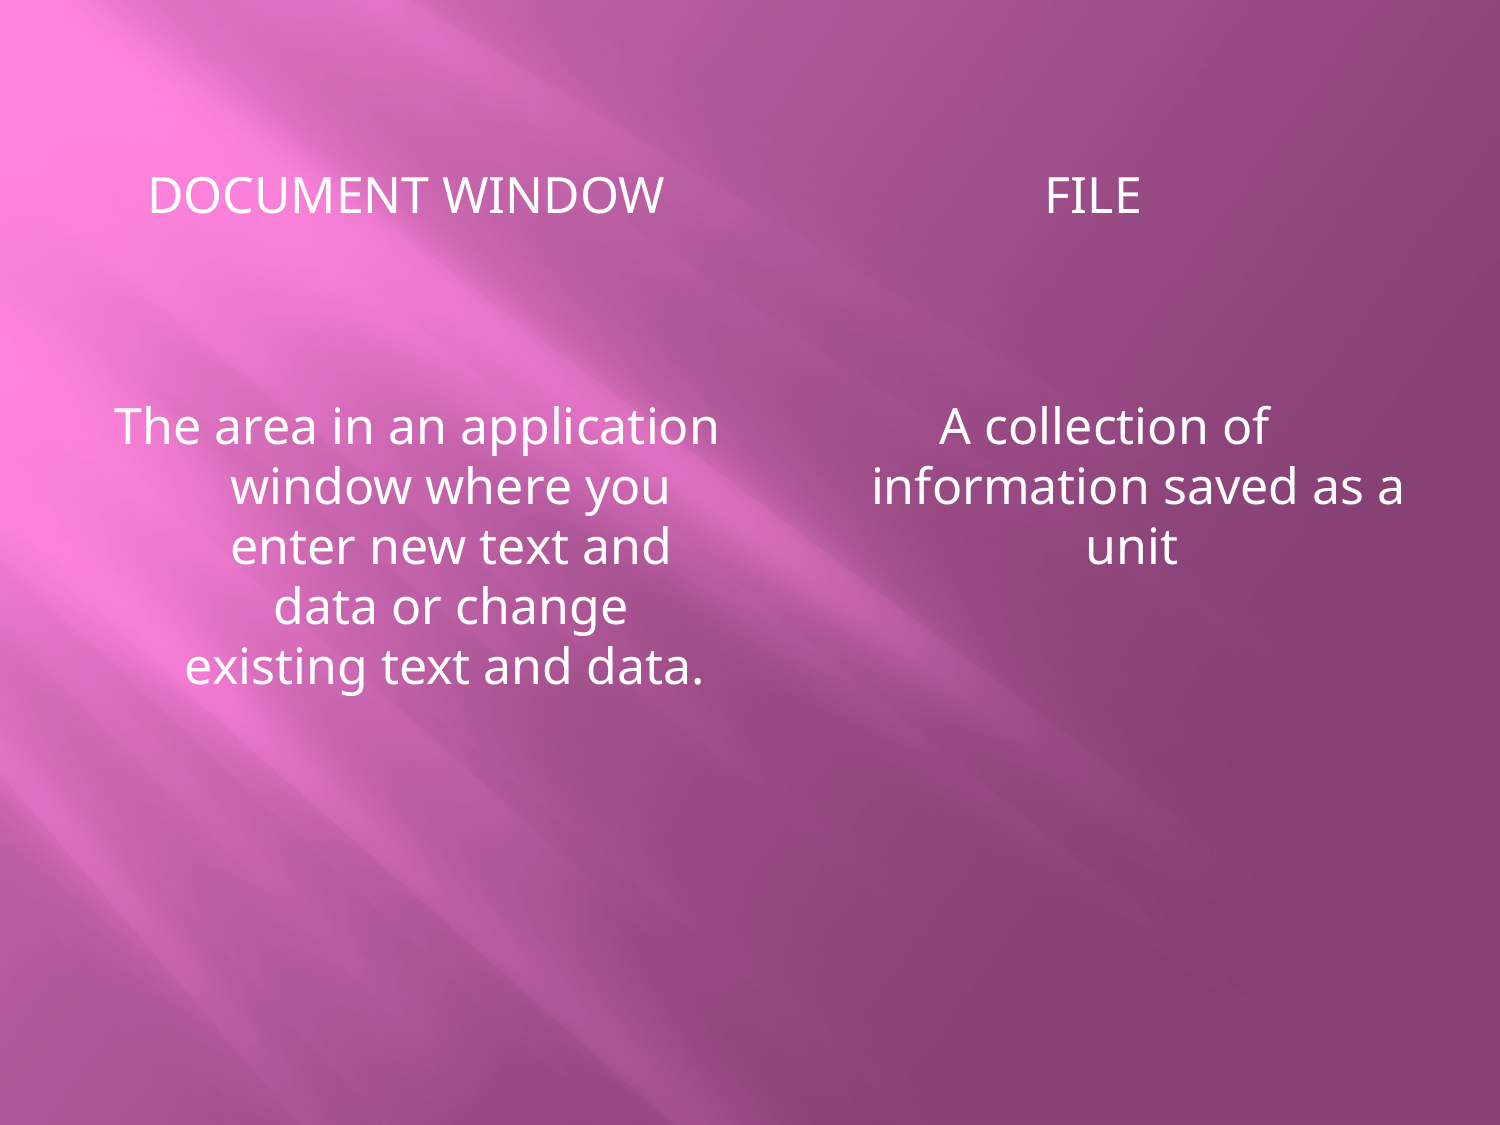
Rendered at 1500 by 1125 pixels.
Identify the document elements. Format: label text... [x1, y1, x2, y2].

list The area in an application window where you enter new text and data or change existing text and data. [75, 387, 738, 1005]
list Document window [75, 125, 738, 263]
list A collection of information saved as a unit [761, 387, 1425, 1005]
list file [761, 125, 1425, 263]
